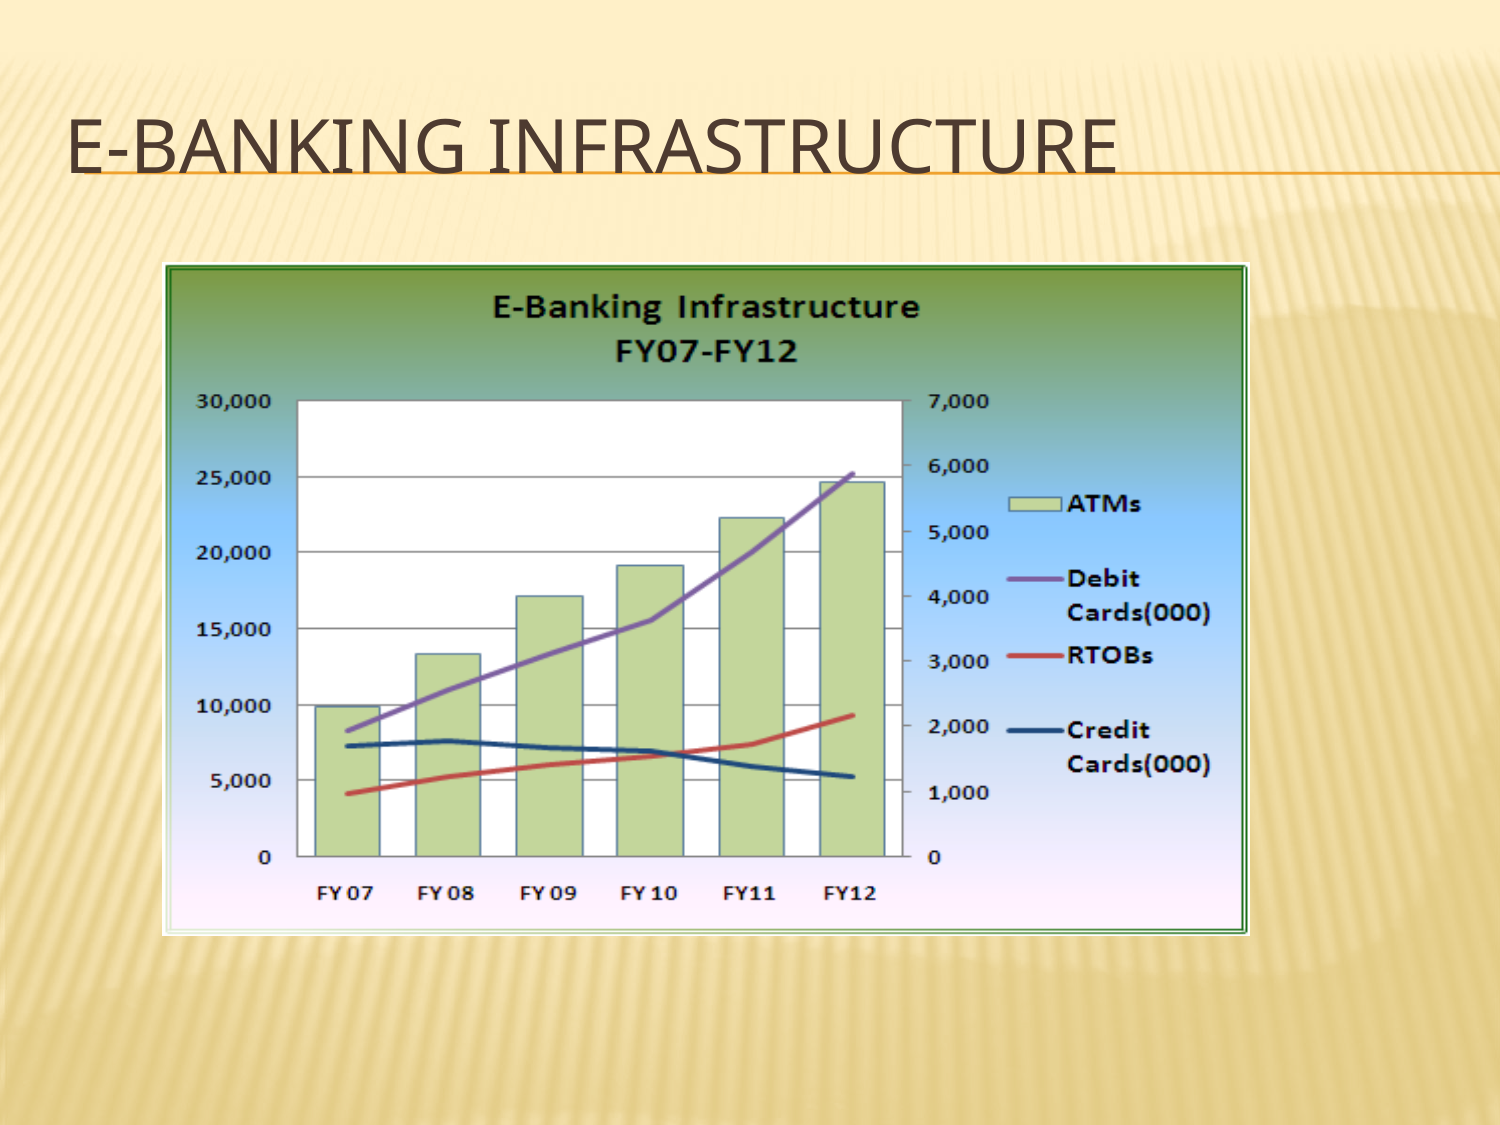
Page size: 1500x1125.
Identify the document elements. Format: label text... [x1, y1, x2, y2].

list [162, 262, 1251, 936]
title E-Banking Infrastructure [50, 75, 1475, 213]
